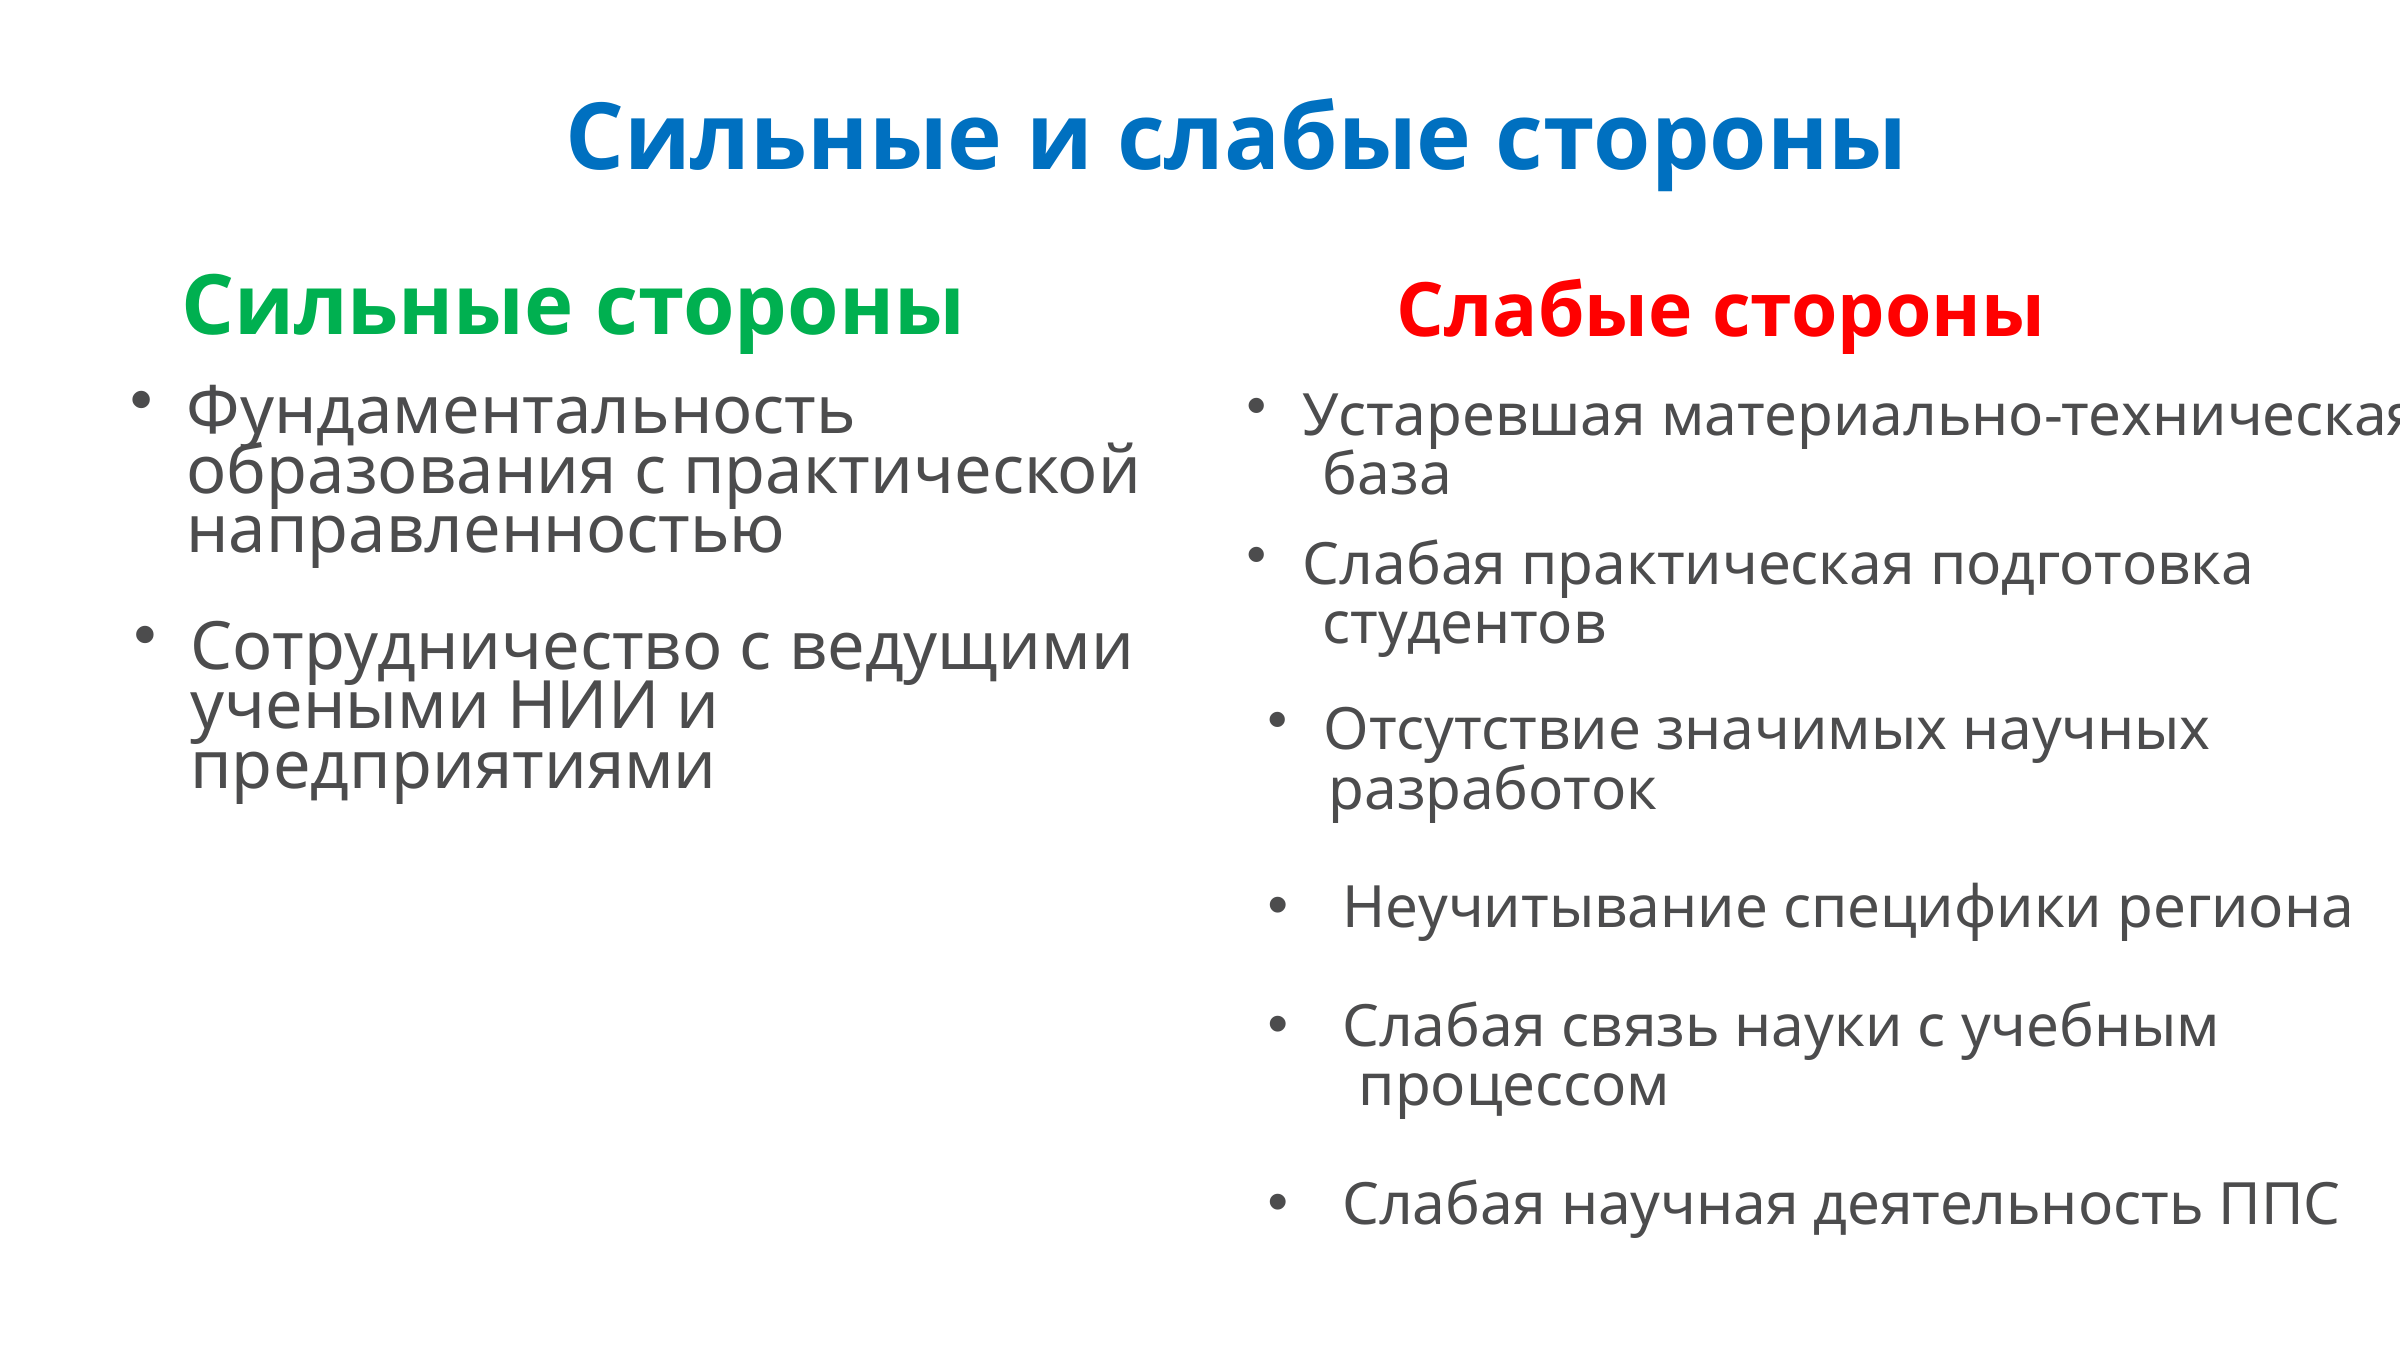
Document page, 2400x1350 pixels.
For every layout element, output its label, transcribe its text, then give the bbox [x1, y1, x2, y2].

text_box Слабые стороны [1396, 293, 1862, 352]
text_box Фундаментальность образования с практической направленностью [130, 387, 1155, 621]
text_box Устаревшая материально-техническая база [1246, 387, 2271, 531]
text_box Сильные стороны [181, 293, 647, 352]
text_box Отсутствие значимых научных разработок Неучитывание специфики региона Слабая связь науки с учебным процессом Слабая научная деятельность ППС [1267, 702, 2292, 813]
text_box Слабая практическая подготовка студентов [1246, 536, 2271, 597]
text_box Сотрудничество с ведущими учеными НИИ и предприятиями [134, 623, 1159, 841]
text_box Сильные и слабые стороны [565, 72, 1802, 189]
